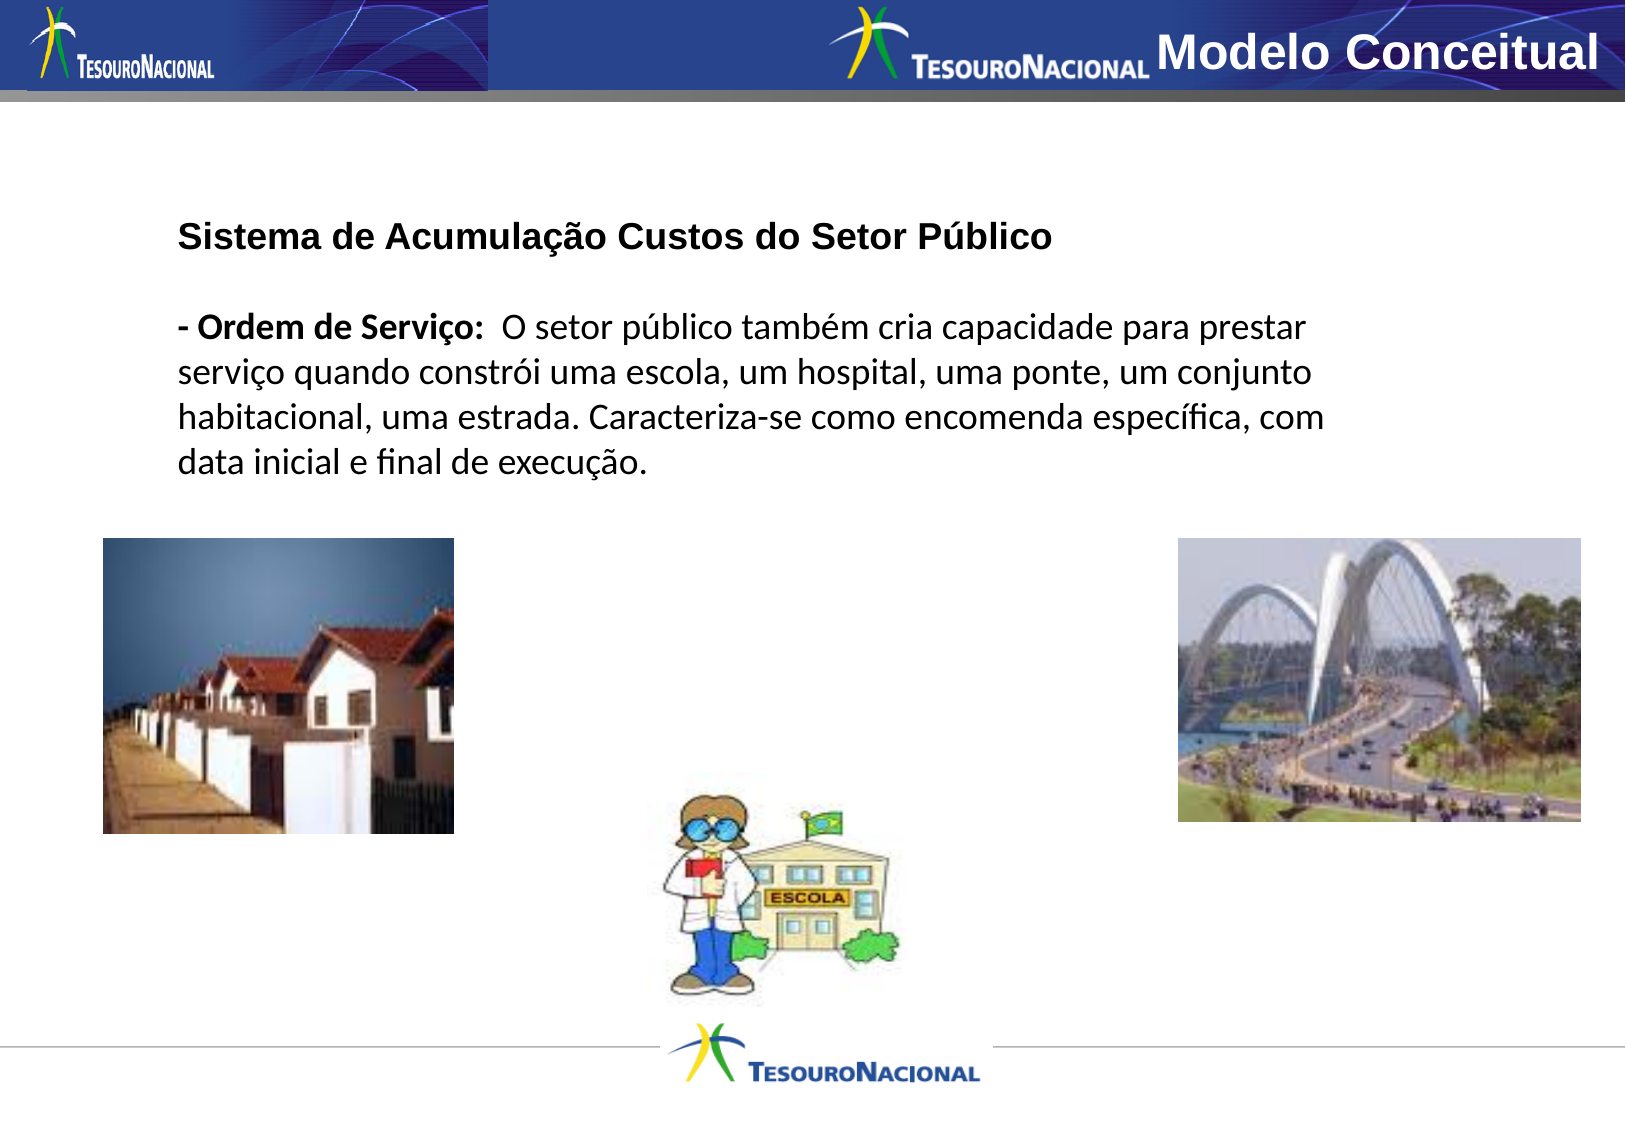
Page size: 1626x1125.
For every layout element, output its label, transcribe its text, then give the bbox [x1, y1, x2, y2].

text_box Sistema de Acumulação Custos do Setor Público - Ordem de Serviço: O setor público também cria capacidade para prestar serviço quando constrói uma escola, um hospital, uma ponte, um conjunto habitacional, uma estrada. Caracteriza-se como encomenda específica, com data inicial e final de execução. [162, 160, 1392, 490]
picture [1178, 537, 1581, 822]
picture [0, 0, 1625, 91]
picture [660, 1019, 993, 1093]
picture [103, 538, 455, 834]
text_box Modelo Conceitual [140, 12, 1616, 88]
picture [646, 772, 908, 1011]
